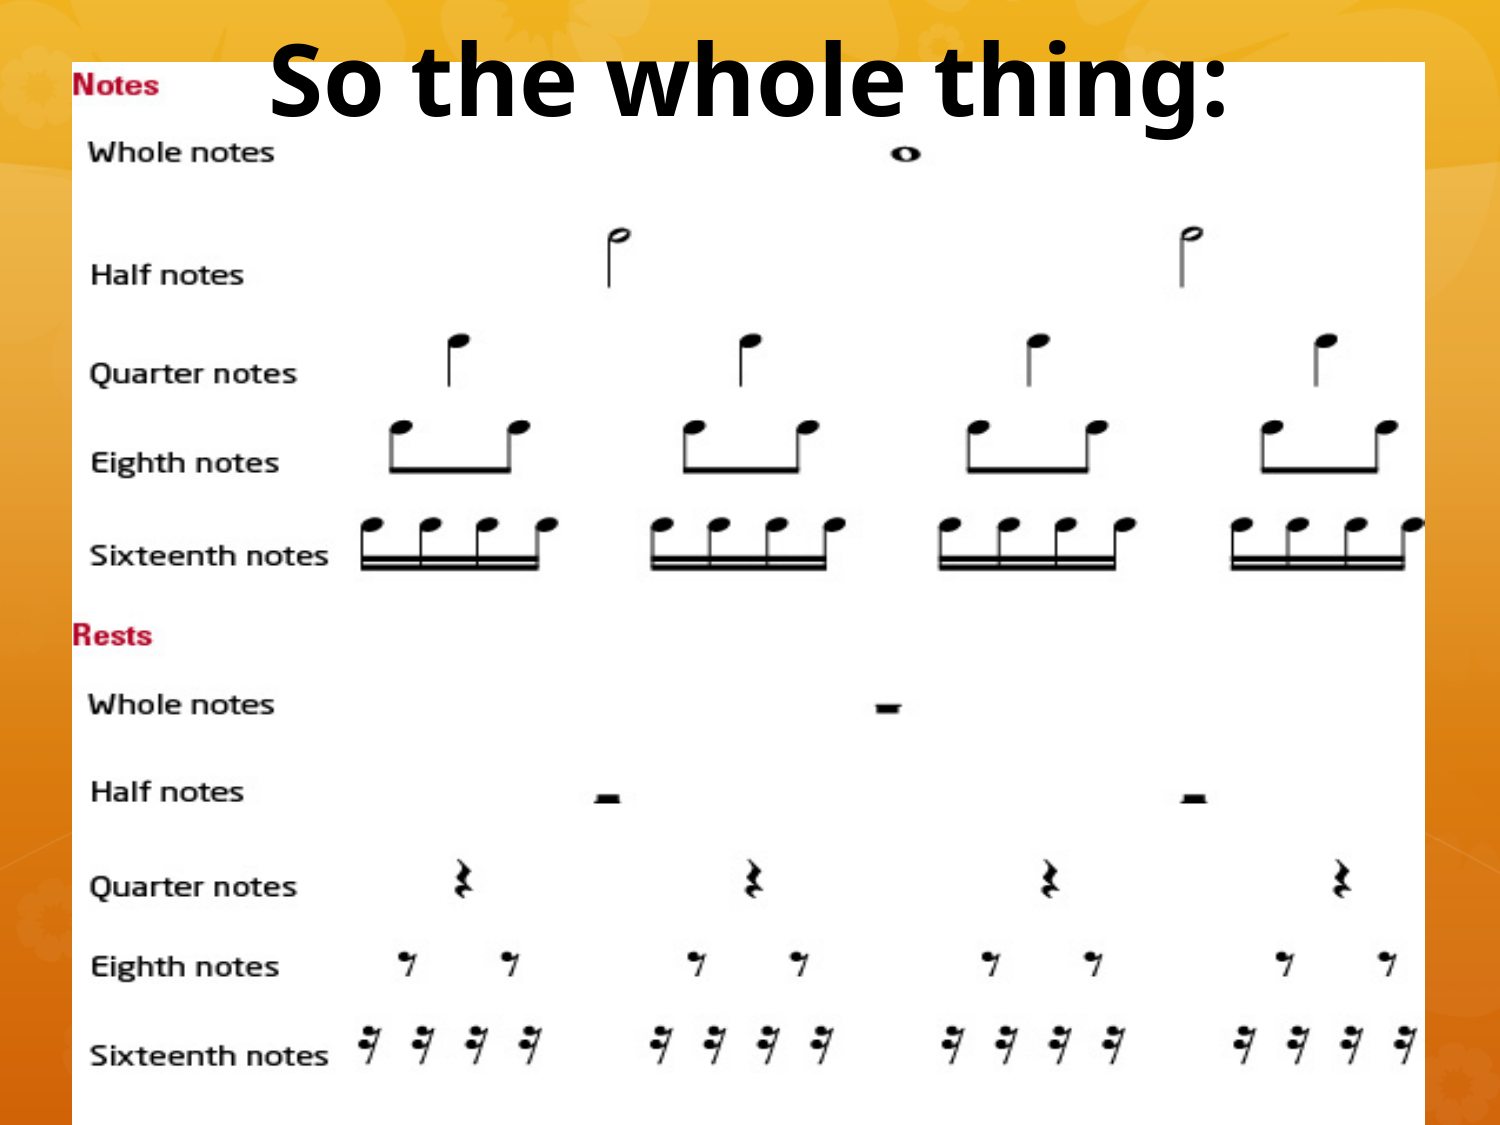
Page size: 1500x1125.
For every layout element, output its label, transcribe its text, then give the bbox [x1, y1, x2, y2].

title So the whole thing: [127, 14, 1372, 51]
picture [0, 0, 1500, 1125]
